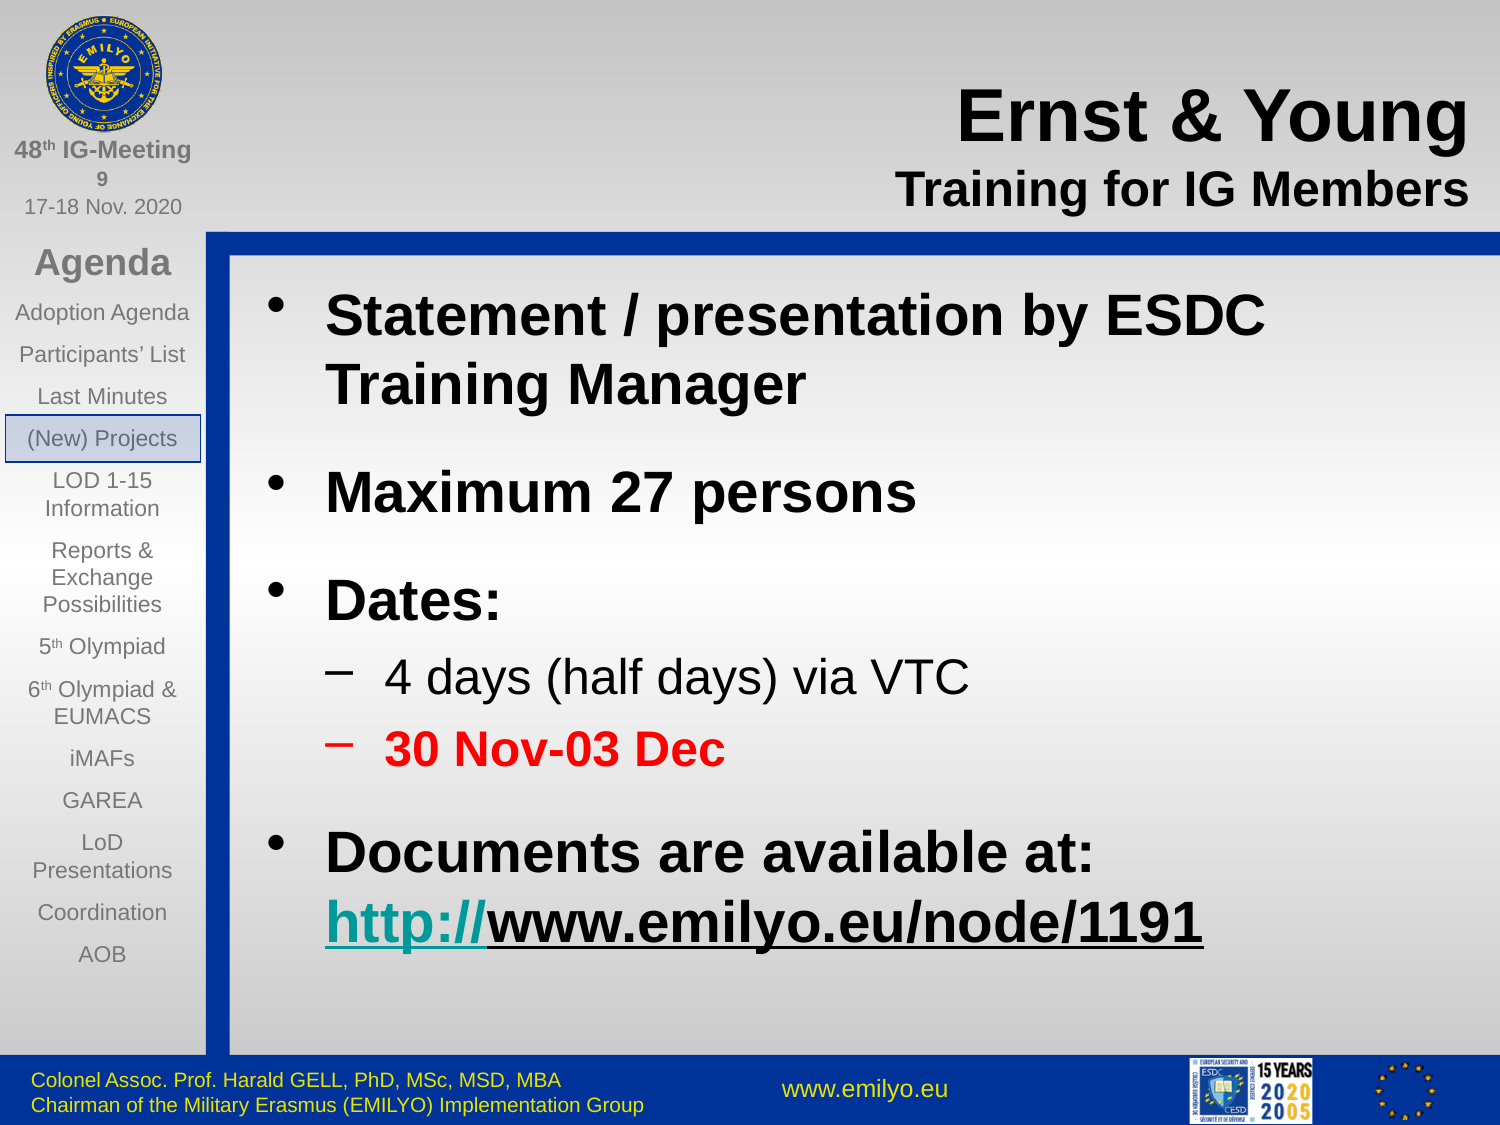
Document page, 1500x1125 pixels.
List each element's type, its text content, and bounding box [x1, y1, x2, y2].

list Statement / presentation by ESDC Training Manager Maximum 27 persons Dates: 4 days (half days) via VTC 30 Nov-03 Dec Documents are available at: http://www.emilyo.eu/node/1191 [266, 270, 1466, 1039]
text_box [5, 415, 201, 463]
picture [1374, 1060, 1435, 1120]
title Ernst & Young Training for IG Members [207, 28, 1471, 217]
picture [1189, 1058, 1313, 1124]
picture [45, 14, 163, 133]
